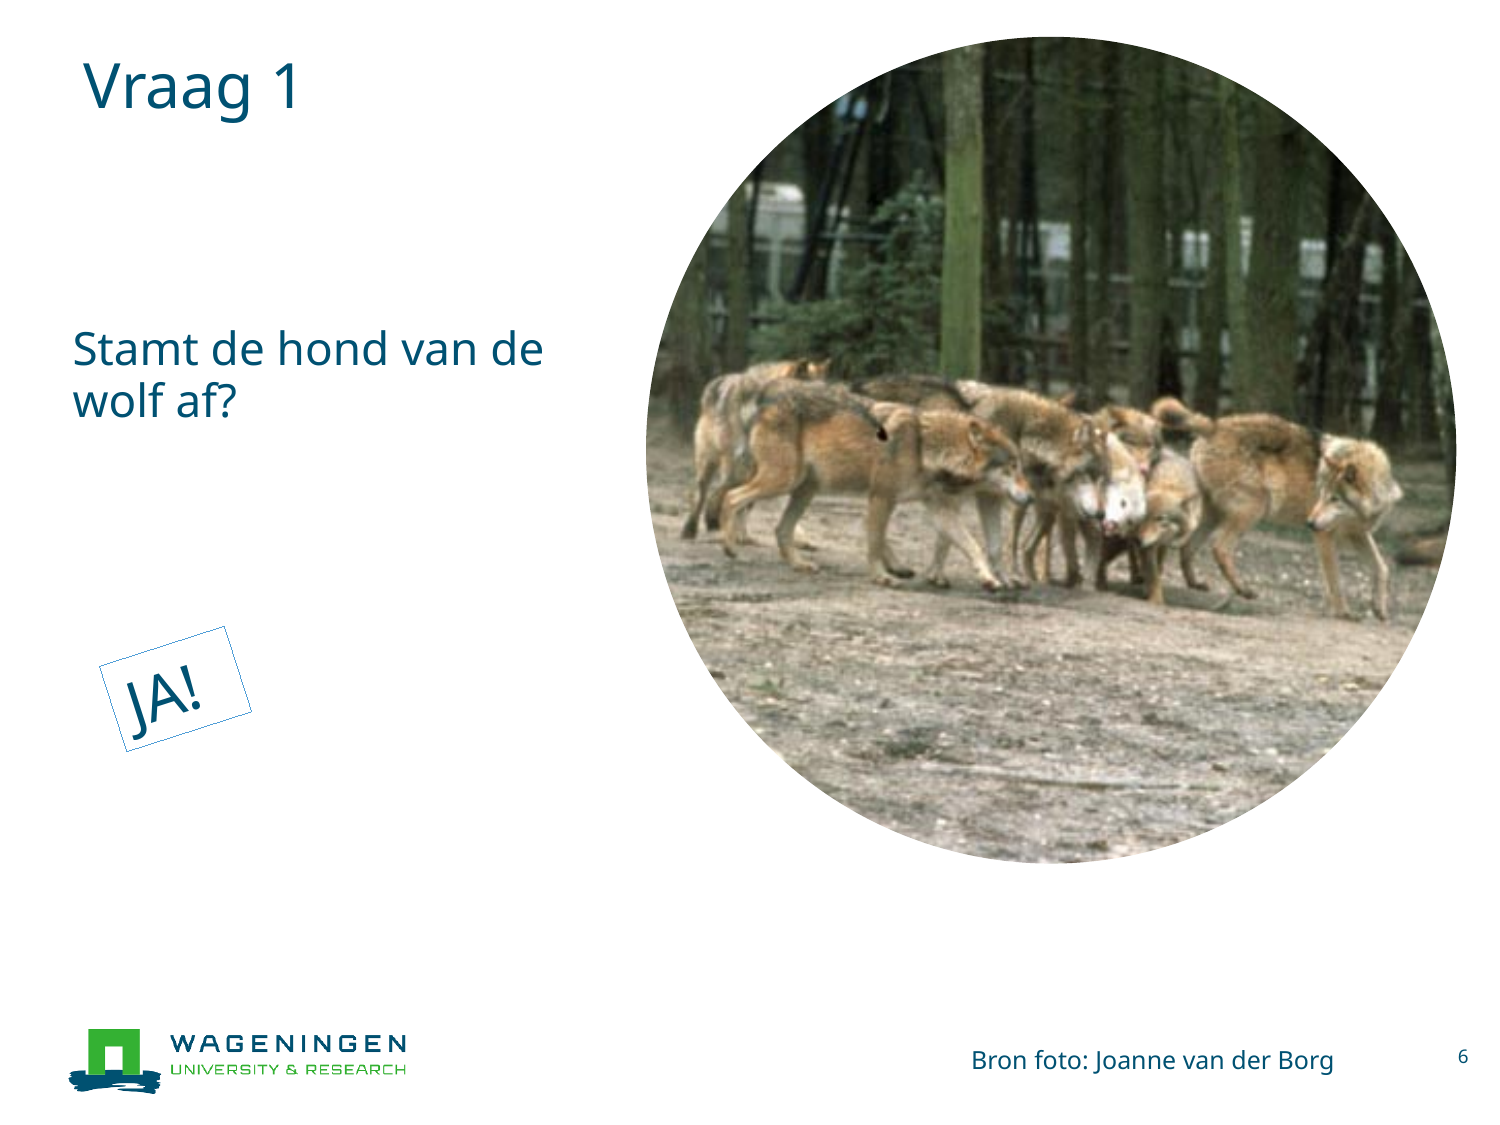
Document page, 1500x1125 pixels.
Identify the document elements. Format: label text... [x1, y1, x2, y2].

slide_number 6 [1424, 1045, 1475, 1073]
title Vraag 1 [80, 37, 643, 175]
list Stamt de hond van de wolf af? [66, 314, 596, 473]
text_box Bron foto: Joanne van der Borg [956, 1029, 1424, 1082]
text_box JA! [99, 626, 252, 752]
picture [0, 0, 1500, 1125]
